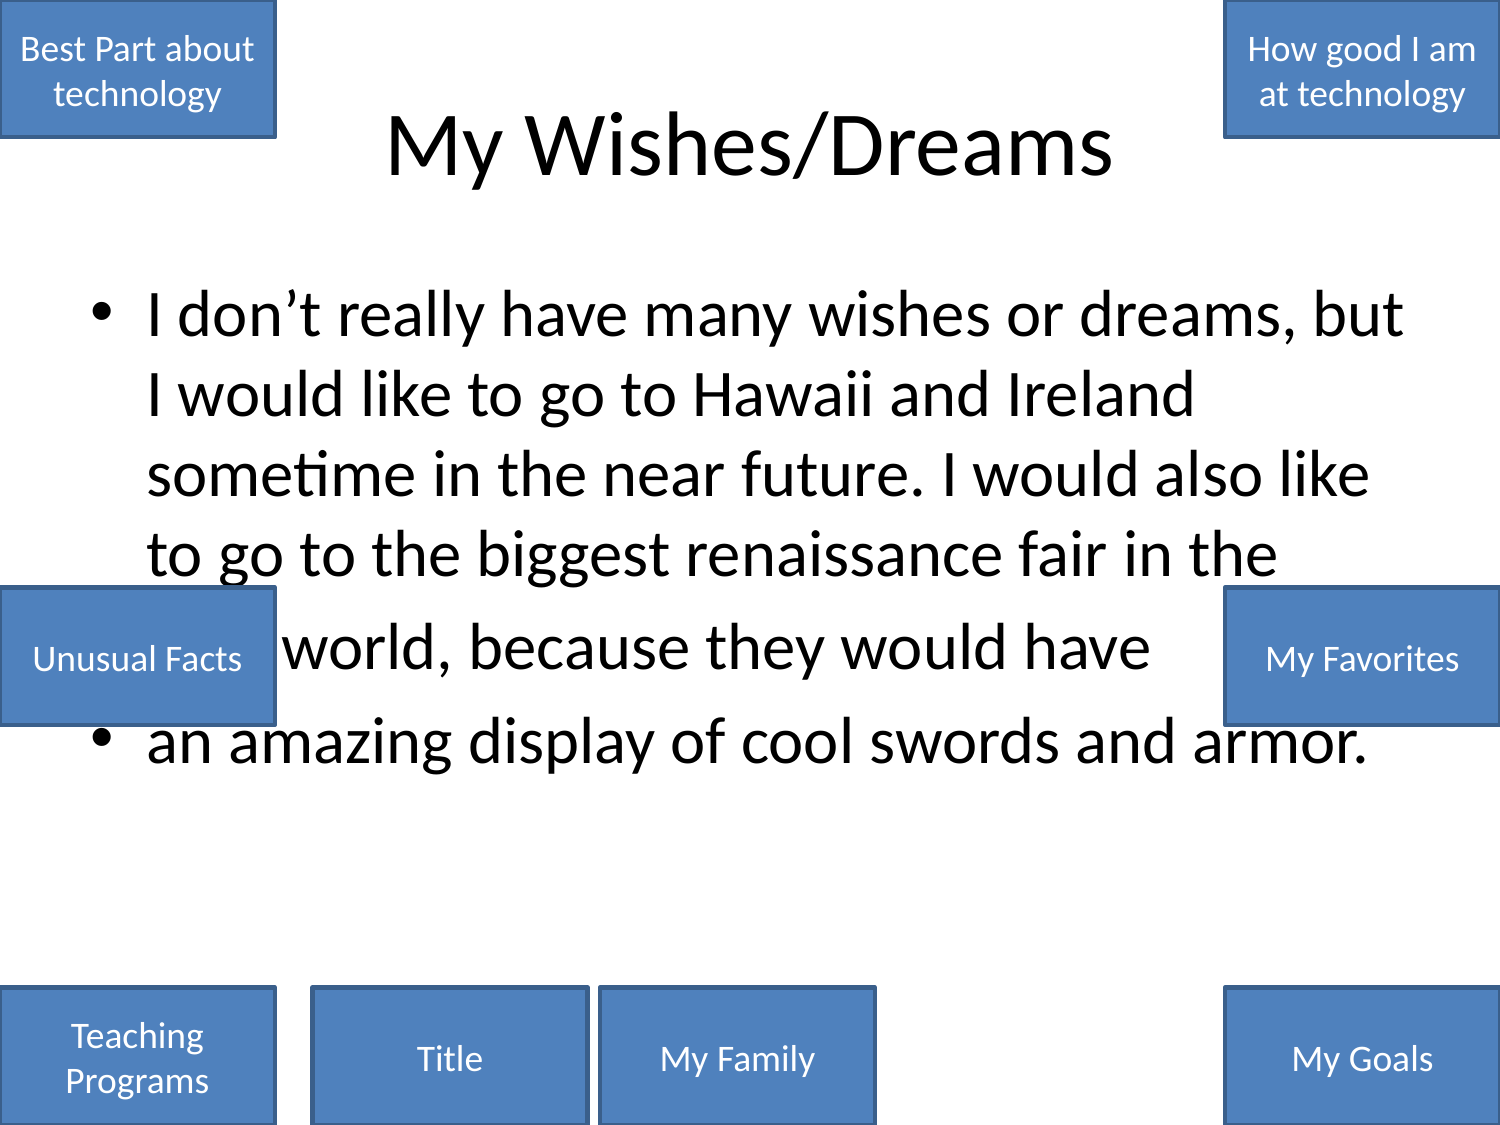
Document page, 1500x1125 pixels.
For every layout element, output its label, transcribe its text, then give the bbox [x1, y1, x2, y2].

text_box Title [310, 985, 590, 1125]
title My Wishes/Dreams [75, 45, 1425, 233]
list I don’t really have many wishes or dreams, but I would like to go to Hawaii and Ireland sometime in the near future. I would also like to go to the biggest renaissance fair in the world, because they would have an amazing display of cool swords and armor. [75, 262, 1425, 1005]
text_box Unusual Facts [0, 585, 277, 727]
text_box My Favorites [1223, 585, 1500, 727]
text_box Best Part about technology [0, 0, 277, 139]
text_box My Family [598, 985, 877, 1125]
text_box Teaching Programs [0, 985, 277, 1125]
text_box My Goals [1223, 985, 1500, 1125]
text_box How good I am at technology [1223, 0, 1500, 139]
